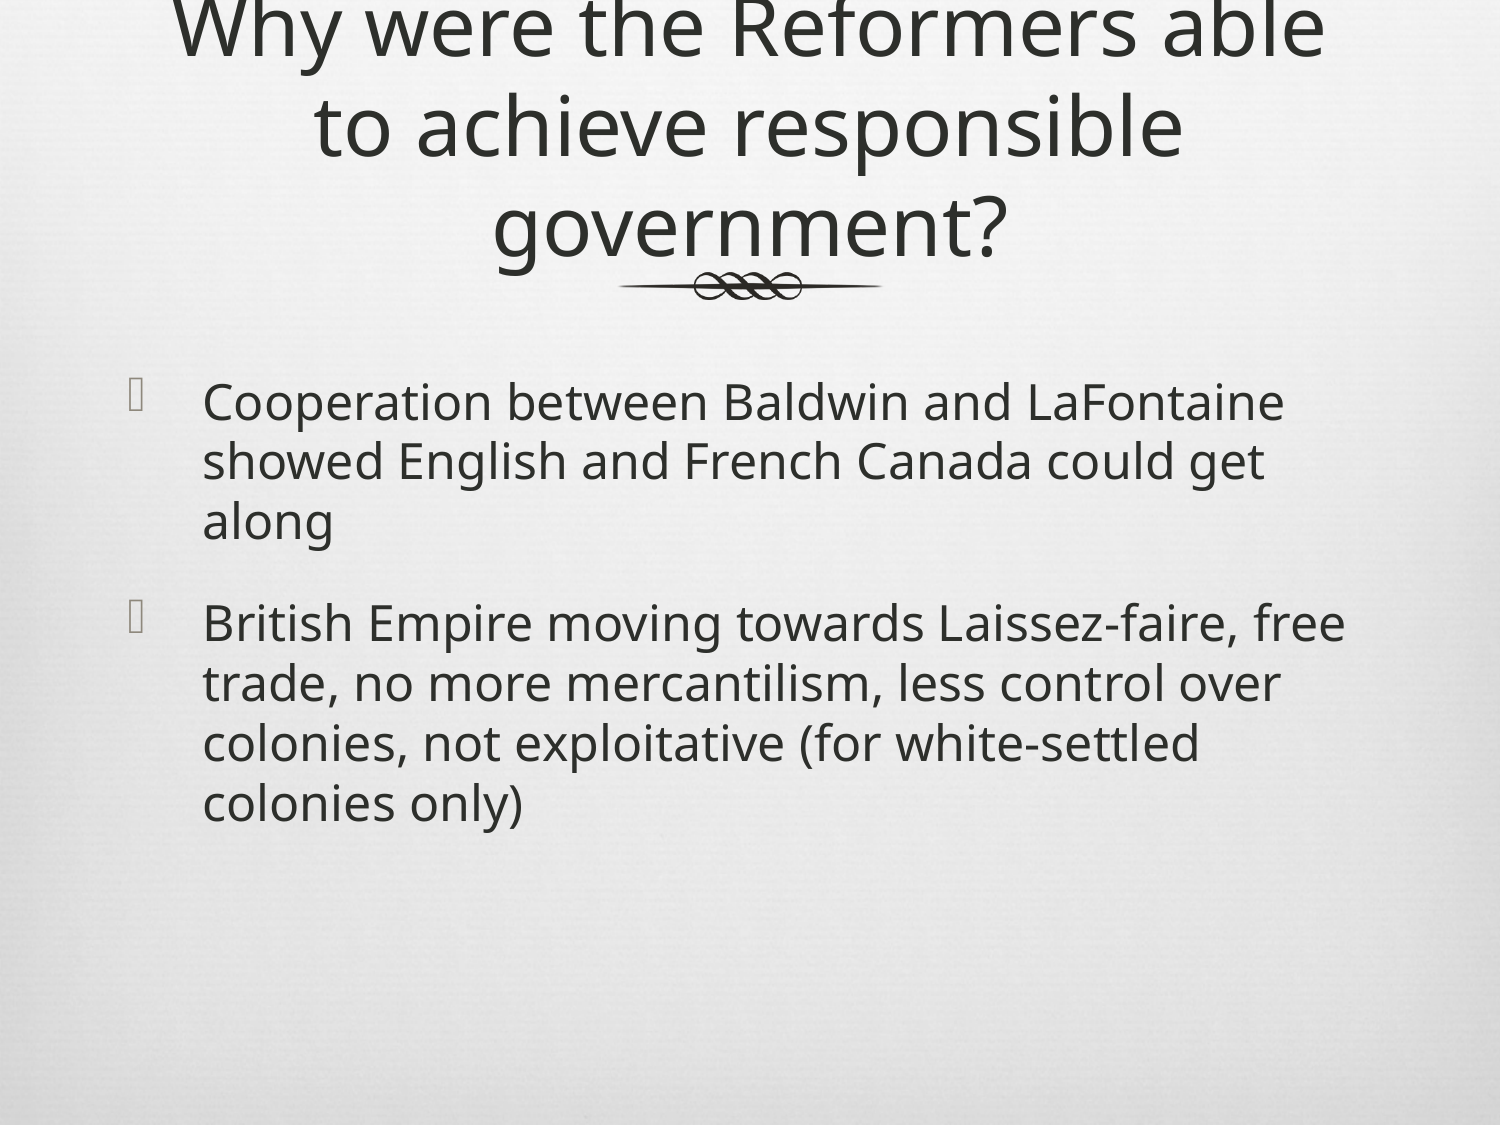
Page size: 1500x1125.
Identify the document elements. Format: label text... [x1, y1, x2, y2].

list Cooperation between Baldwin and LaFontaine showed English and French Canada could get along British Empire moving towards Laissez-faire, free trade, no more mercantilism, less control over colonies, not exploitative (for white-settled colonies only) [112, 362, 1388, 963]
title Why were the Reformers able to achieve responsible government? [112, 10, 1388, 236]
picture [615, 272, 885, 300]
